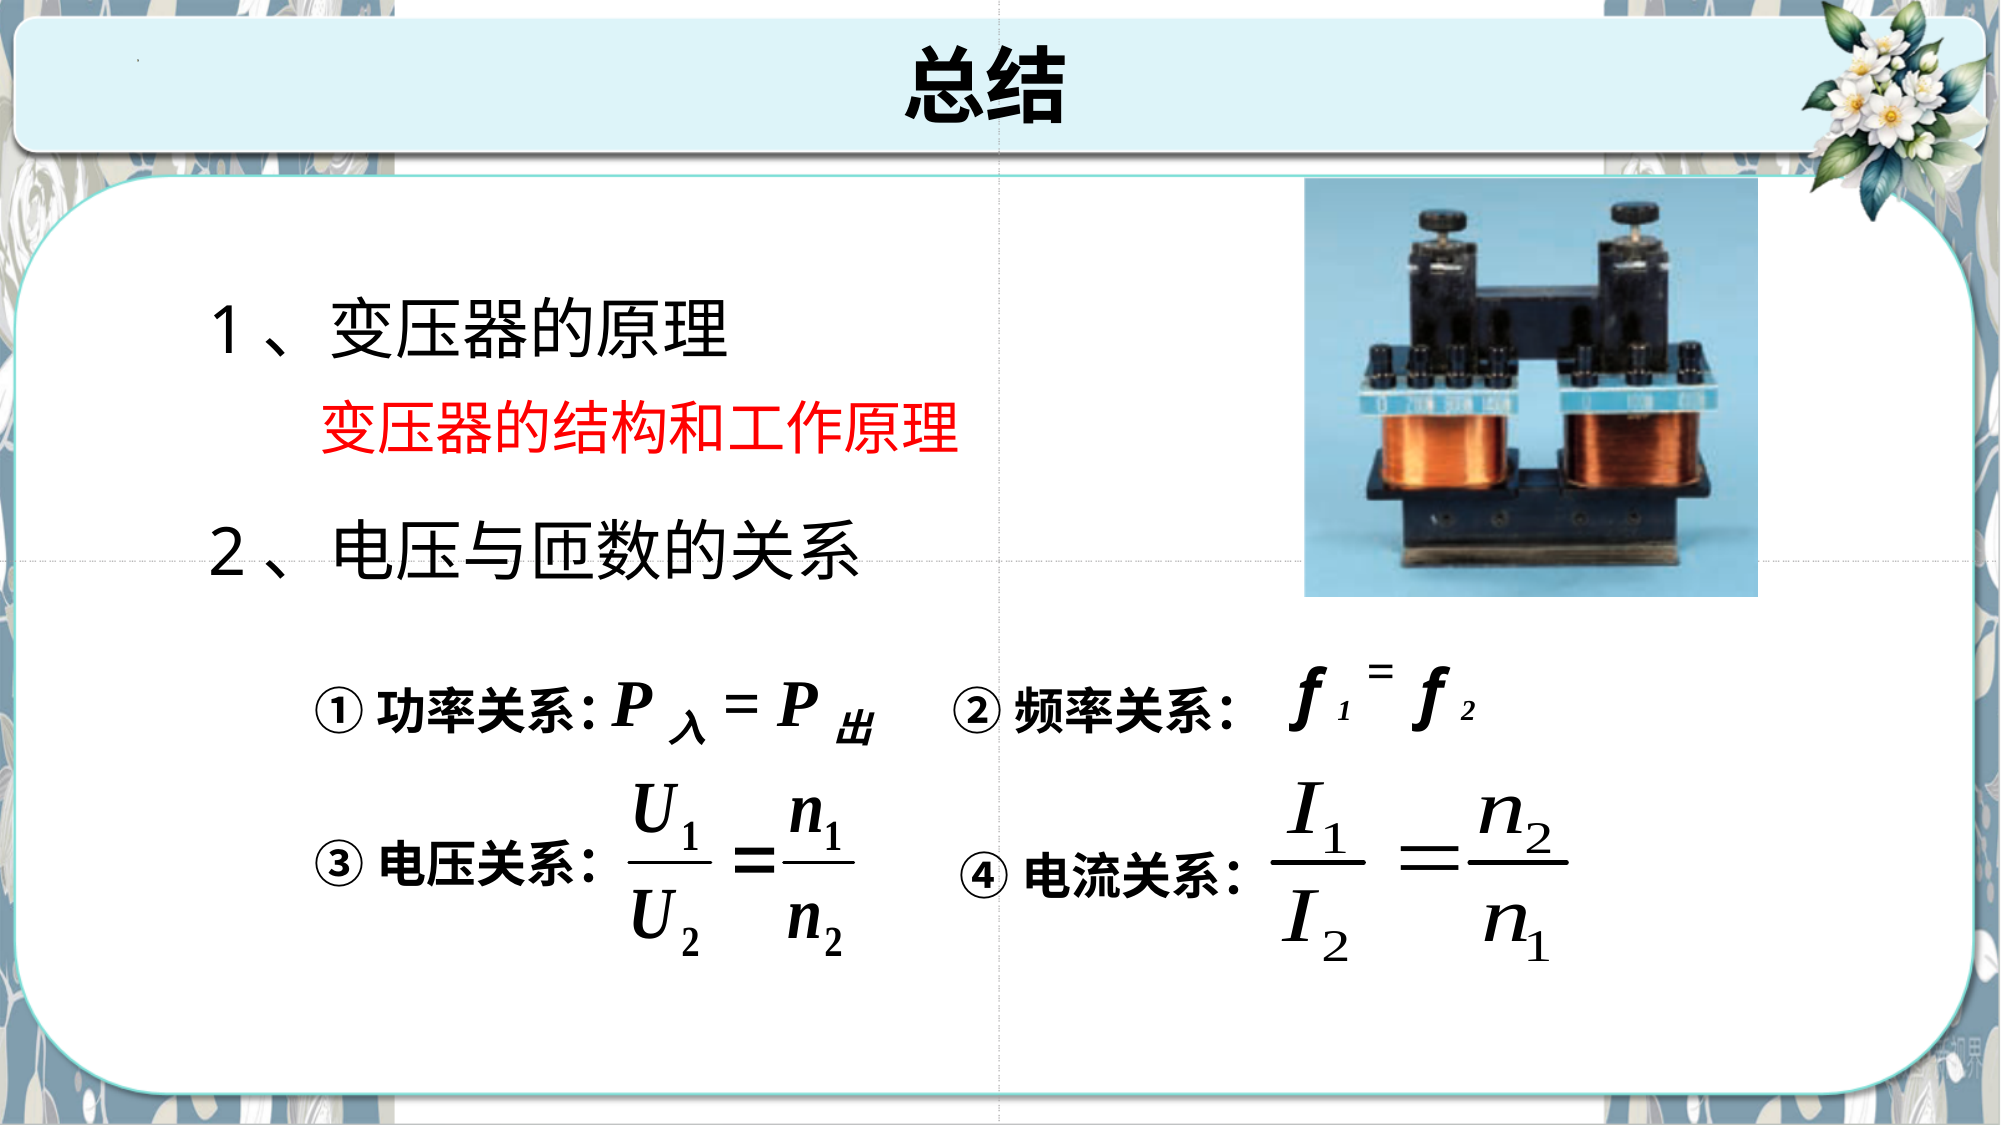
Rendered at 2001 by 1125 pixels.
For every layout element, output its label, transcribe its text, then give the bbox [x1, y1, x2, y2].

text_box 2、电压与匝数的关系 [193, 501, 1065, 596]
text_box 总结 [887, 25, 1112, 141]
picture [0, 0, 2001, 1125]
text_box 变压器的结构和工作原理 [304, 383, 1304, 469]
text_box 1、变压器的原理 [193, 278, 1065, 374]
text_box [304, 612, 1589, 980]
